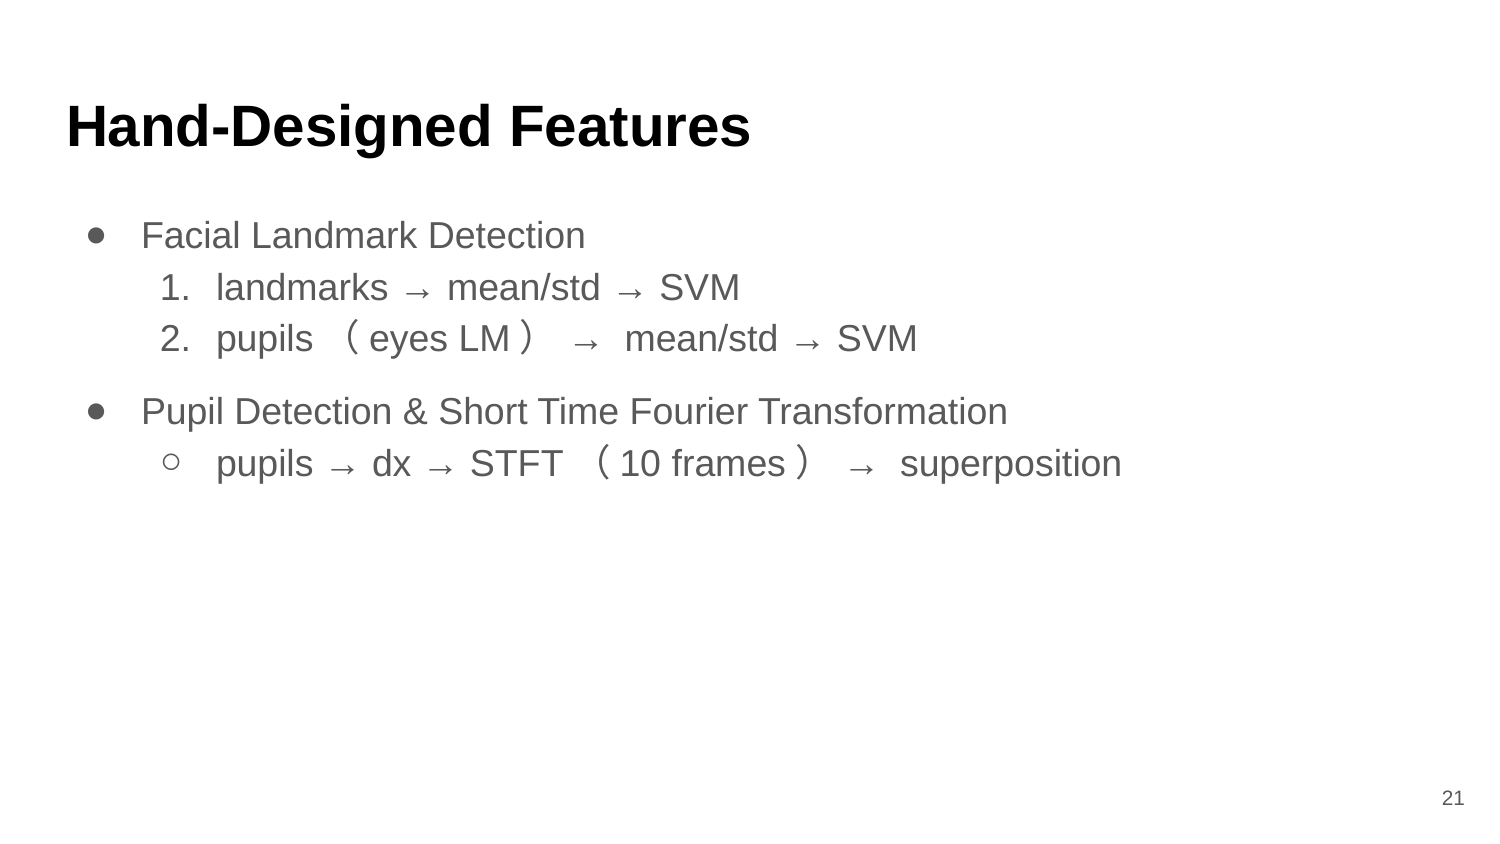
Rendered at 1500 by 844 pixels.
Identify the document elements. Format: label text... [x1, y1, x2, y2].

title Hand-Designed Features [51, 72, 1449, 167]
list Facial Landmark Detection landmarks → mean/std → SVM pupils（eyes LM） → mean/std → SVM Pupil Detection & Short Time Fourier Transformation pupils → dx → STFT（10 frames） → superposition [51, 189, 1449, 750]
slide_number ‹#› [1389, 764, 1480, 830]
